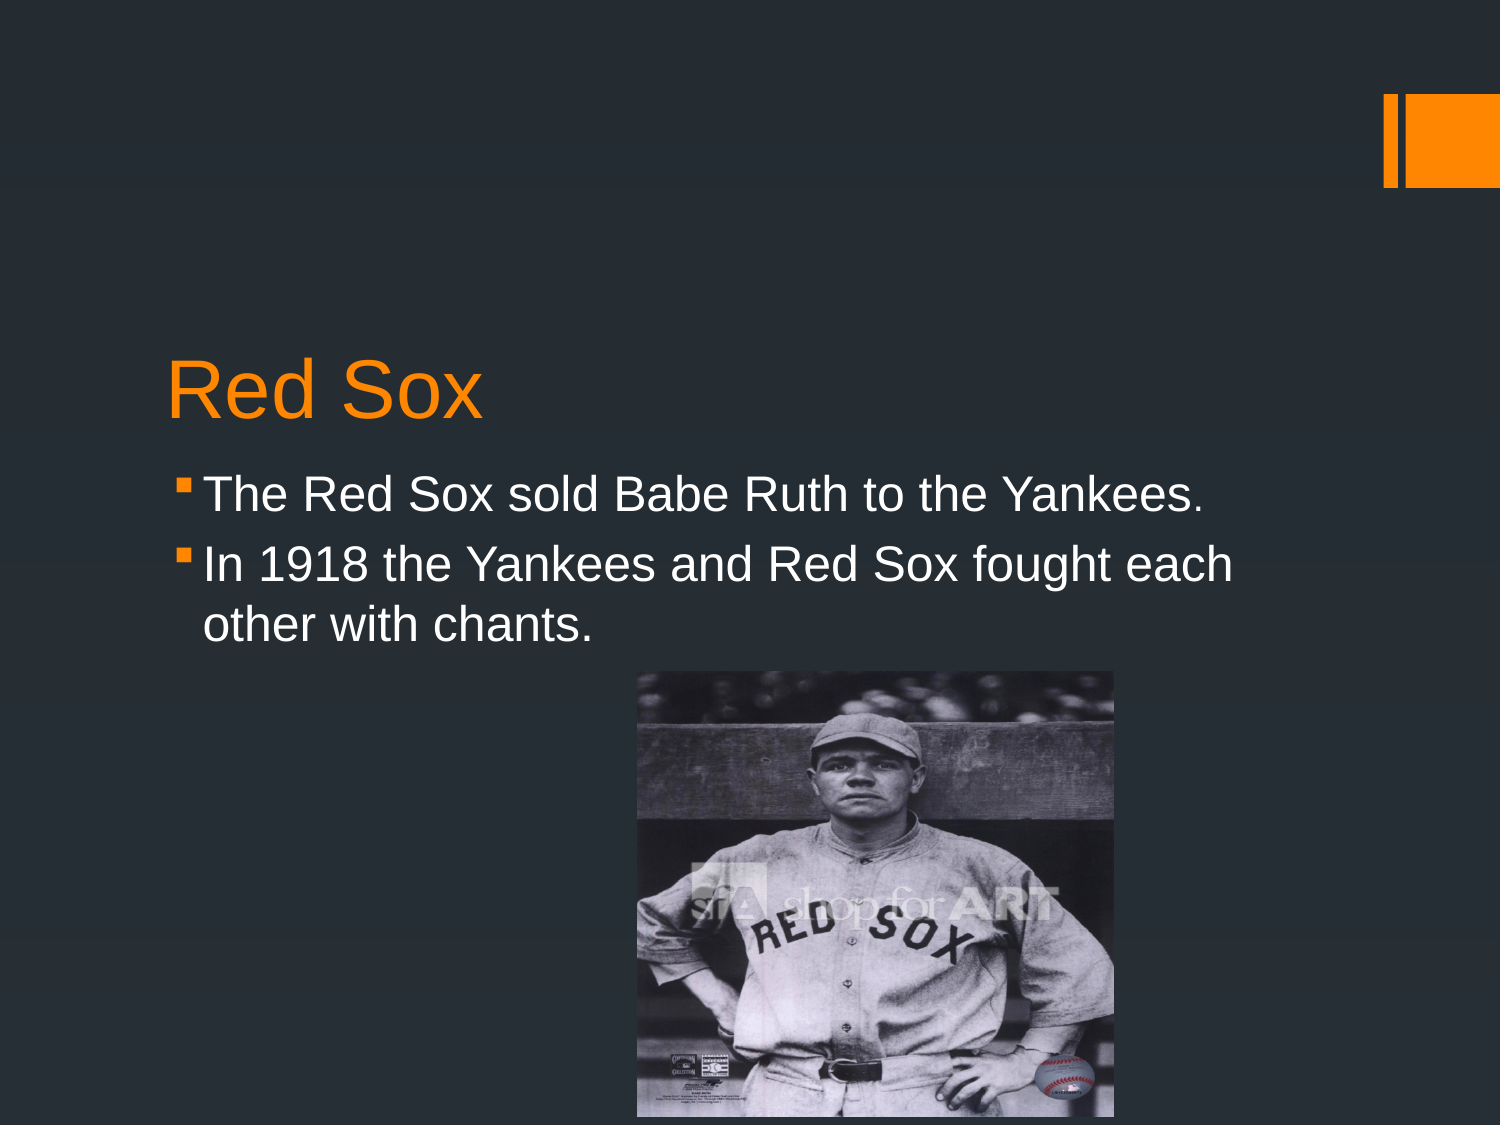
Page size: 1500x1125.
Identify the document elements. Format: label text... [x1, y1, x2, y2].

picture [636, 670, 1115, 1117]
list The Red Sox sold Babe Ruth to the Yankees. In 1918 the Yankees and Red Sox fought each other with chants. [150, 454, 1350, 1035]
title Red Sox [150, 253, 1350, 443]
